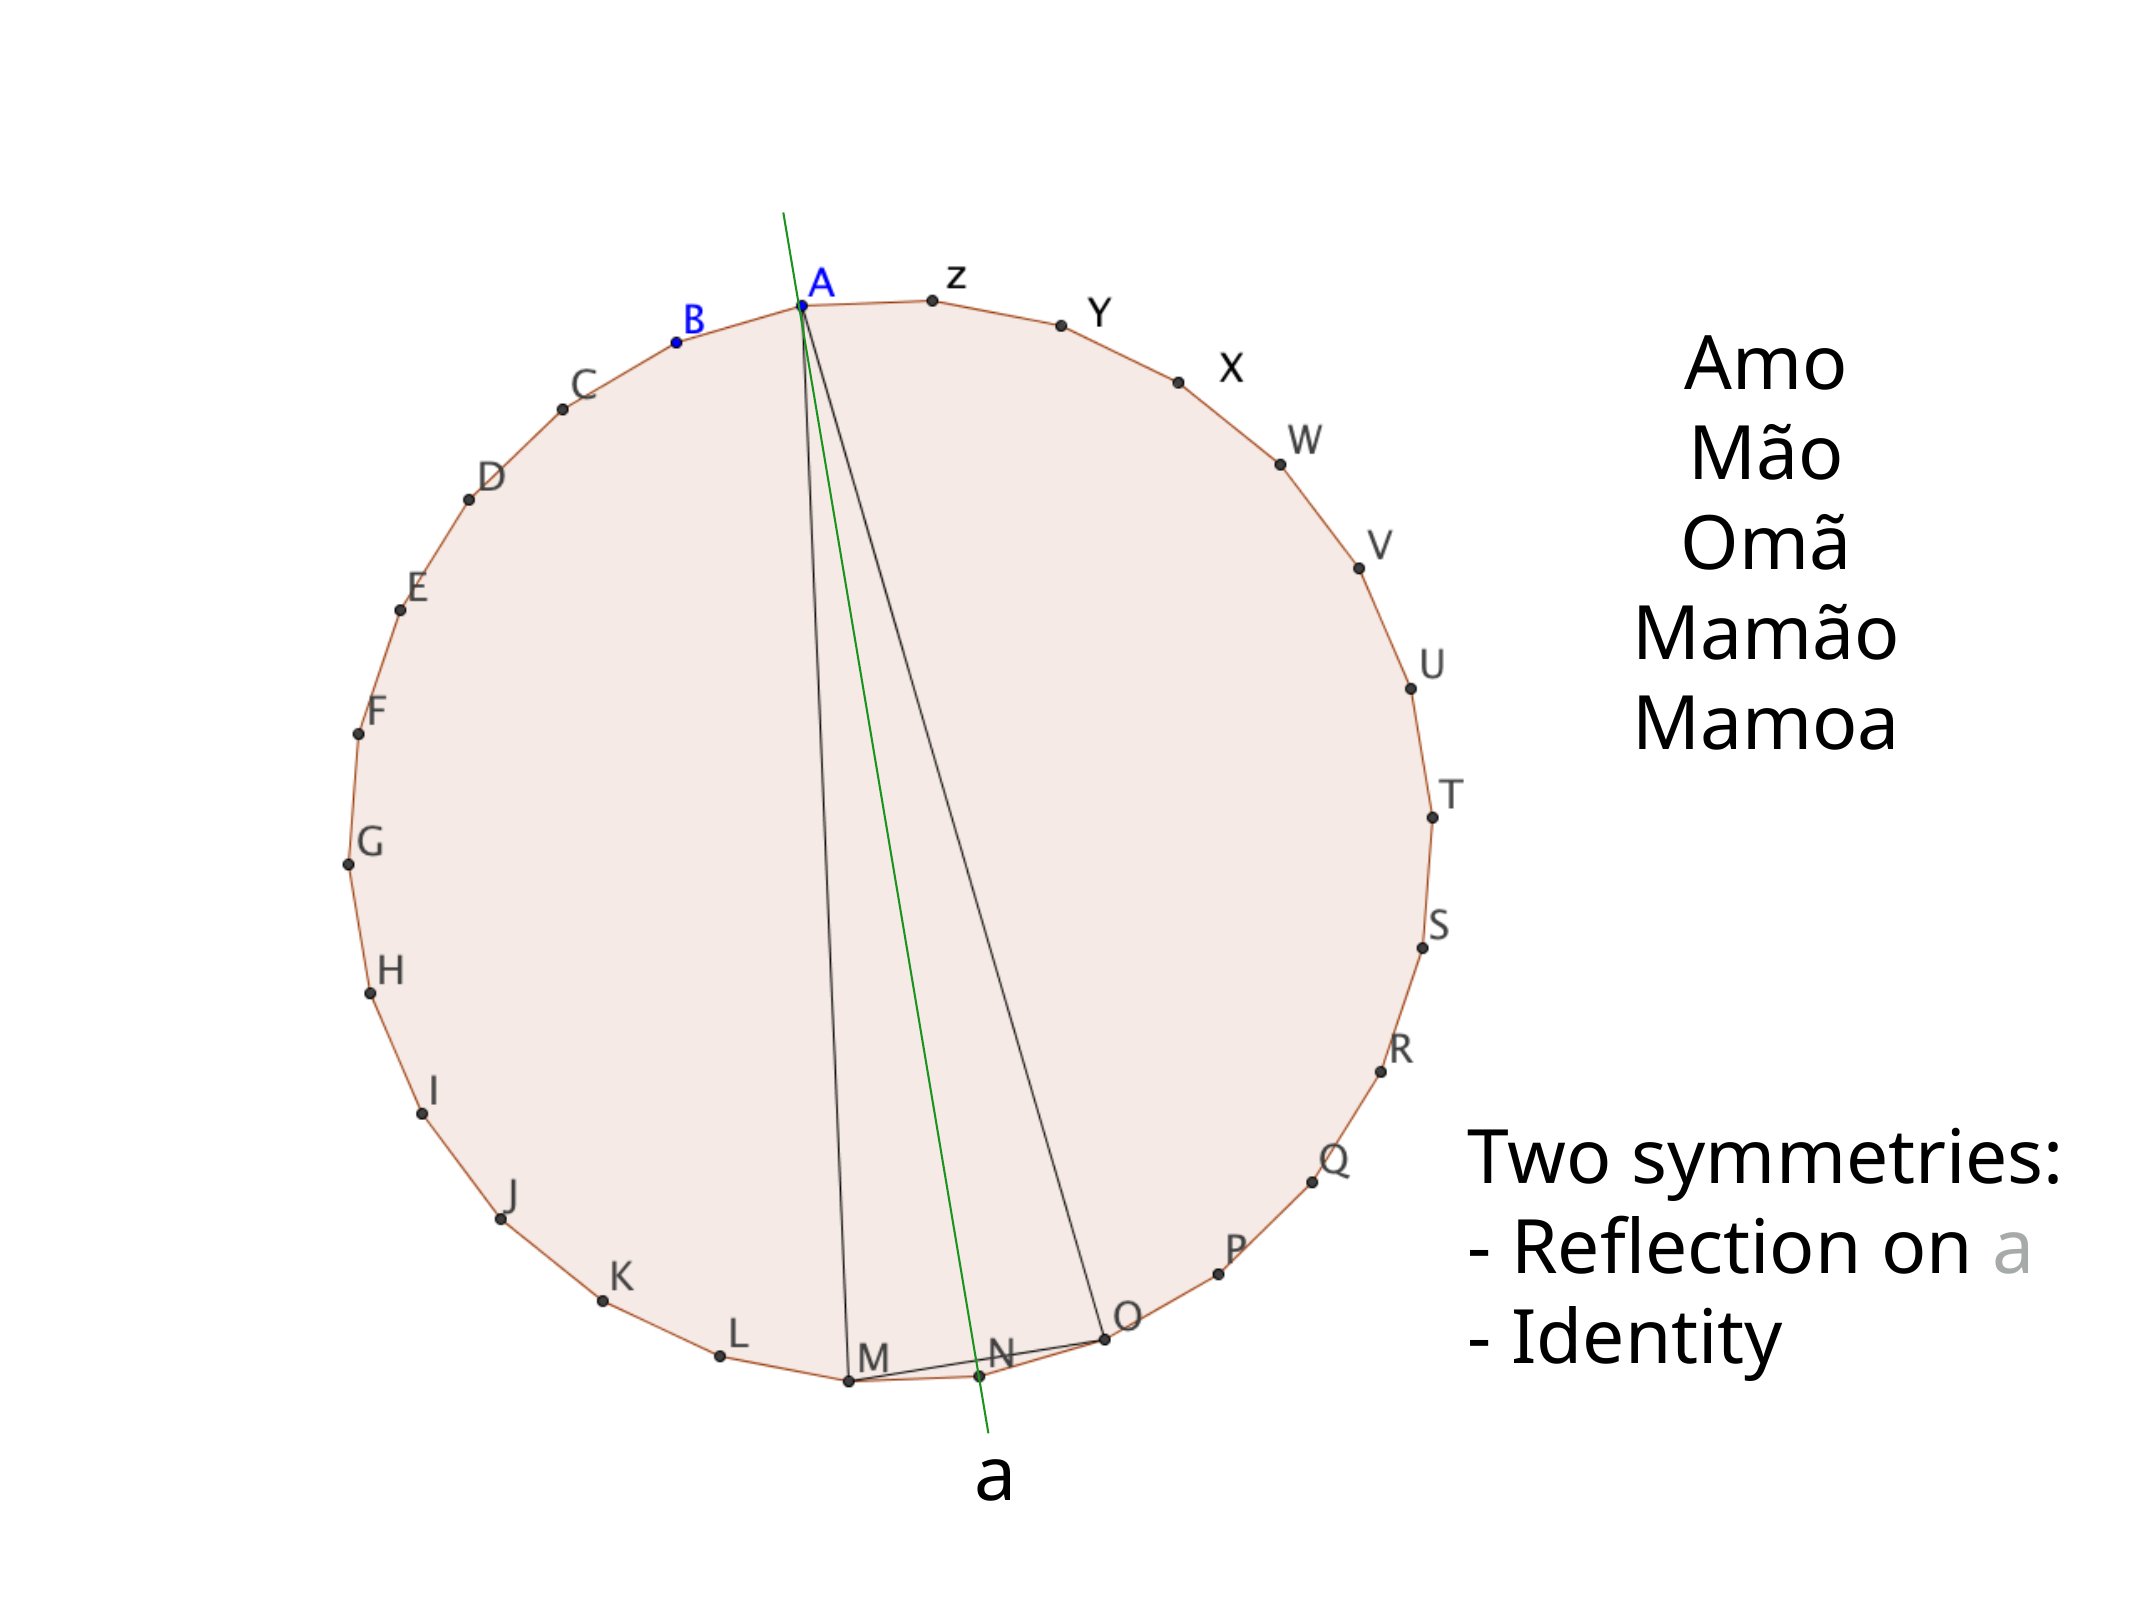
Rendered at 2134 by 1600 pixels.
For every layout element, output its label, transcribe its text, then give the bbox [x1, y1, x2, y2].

picture [338, 235, 1469, 1411]
text_box a [966, 1418, 1026, 1525]
text_box Two symmetries: - Reflection on a - Identity [1476, 1100, 2073, 1387]
text_box Amo Mão Omã Mamão Mamoa [1476, 306, 2062, 773]
